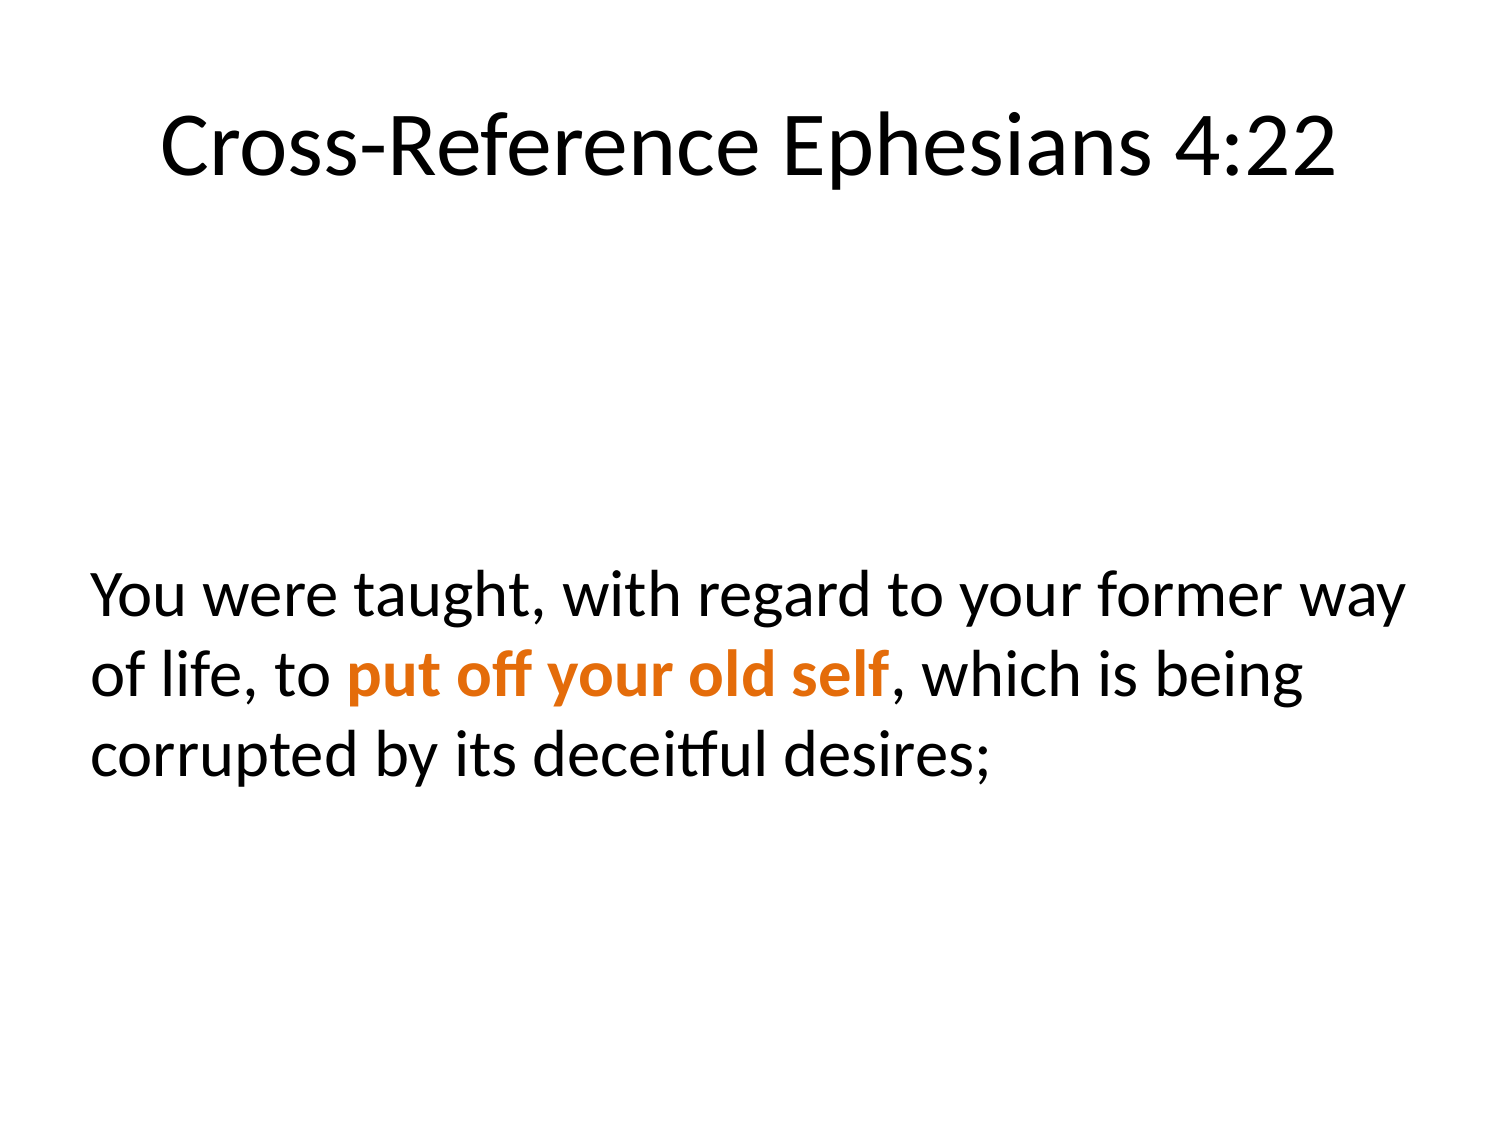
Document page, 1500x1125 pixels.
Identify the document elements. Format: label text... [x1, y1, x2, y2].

title Cross-Reference Ephesians 4:22 [75, 45, 1425, 233]
list You were taught, with regard to your former way of life, to put off your old self, which is being corrupted by its deceitful desires; [75, 262, 1425, 1005]
